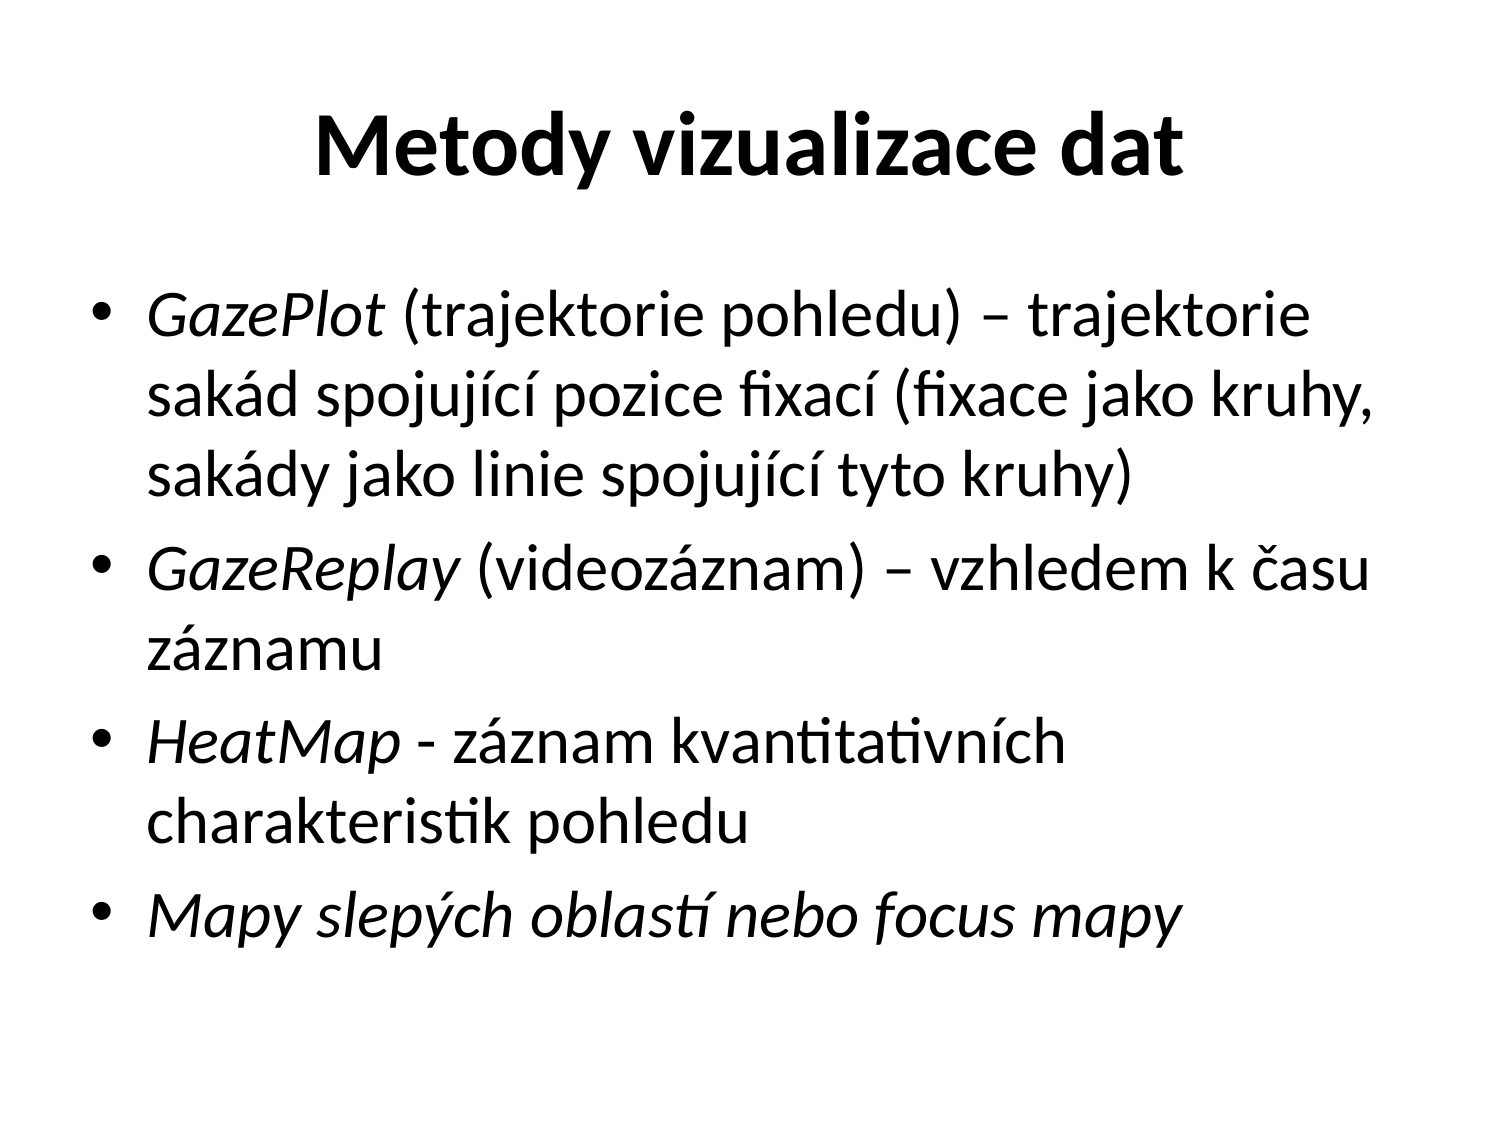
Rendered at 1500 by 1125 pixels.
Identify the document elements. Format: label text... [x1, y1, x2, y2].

list GazePlot (trajektorie pohledu) – trajektorie sakád spojující pozice fixací (fixace jako kruhy, sakády jako linie spojující tyto kruhy) GazeReplay (videozáznam) – vzhledem k času záznamu HeatMap - záznam kvantitativních charakteristik pohledu Mapy slepých oblastí nebo focus mapy [75, 262, 1425, 1005]
title Metody vizualizace dat [75, 45, 1425, 233]
